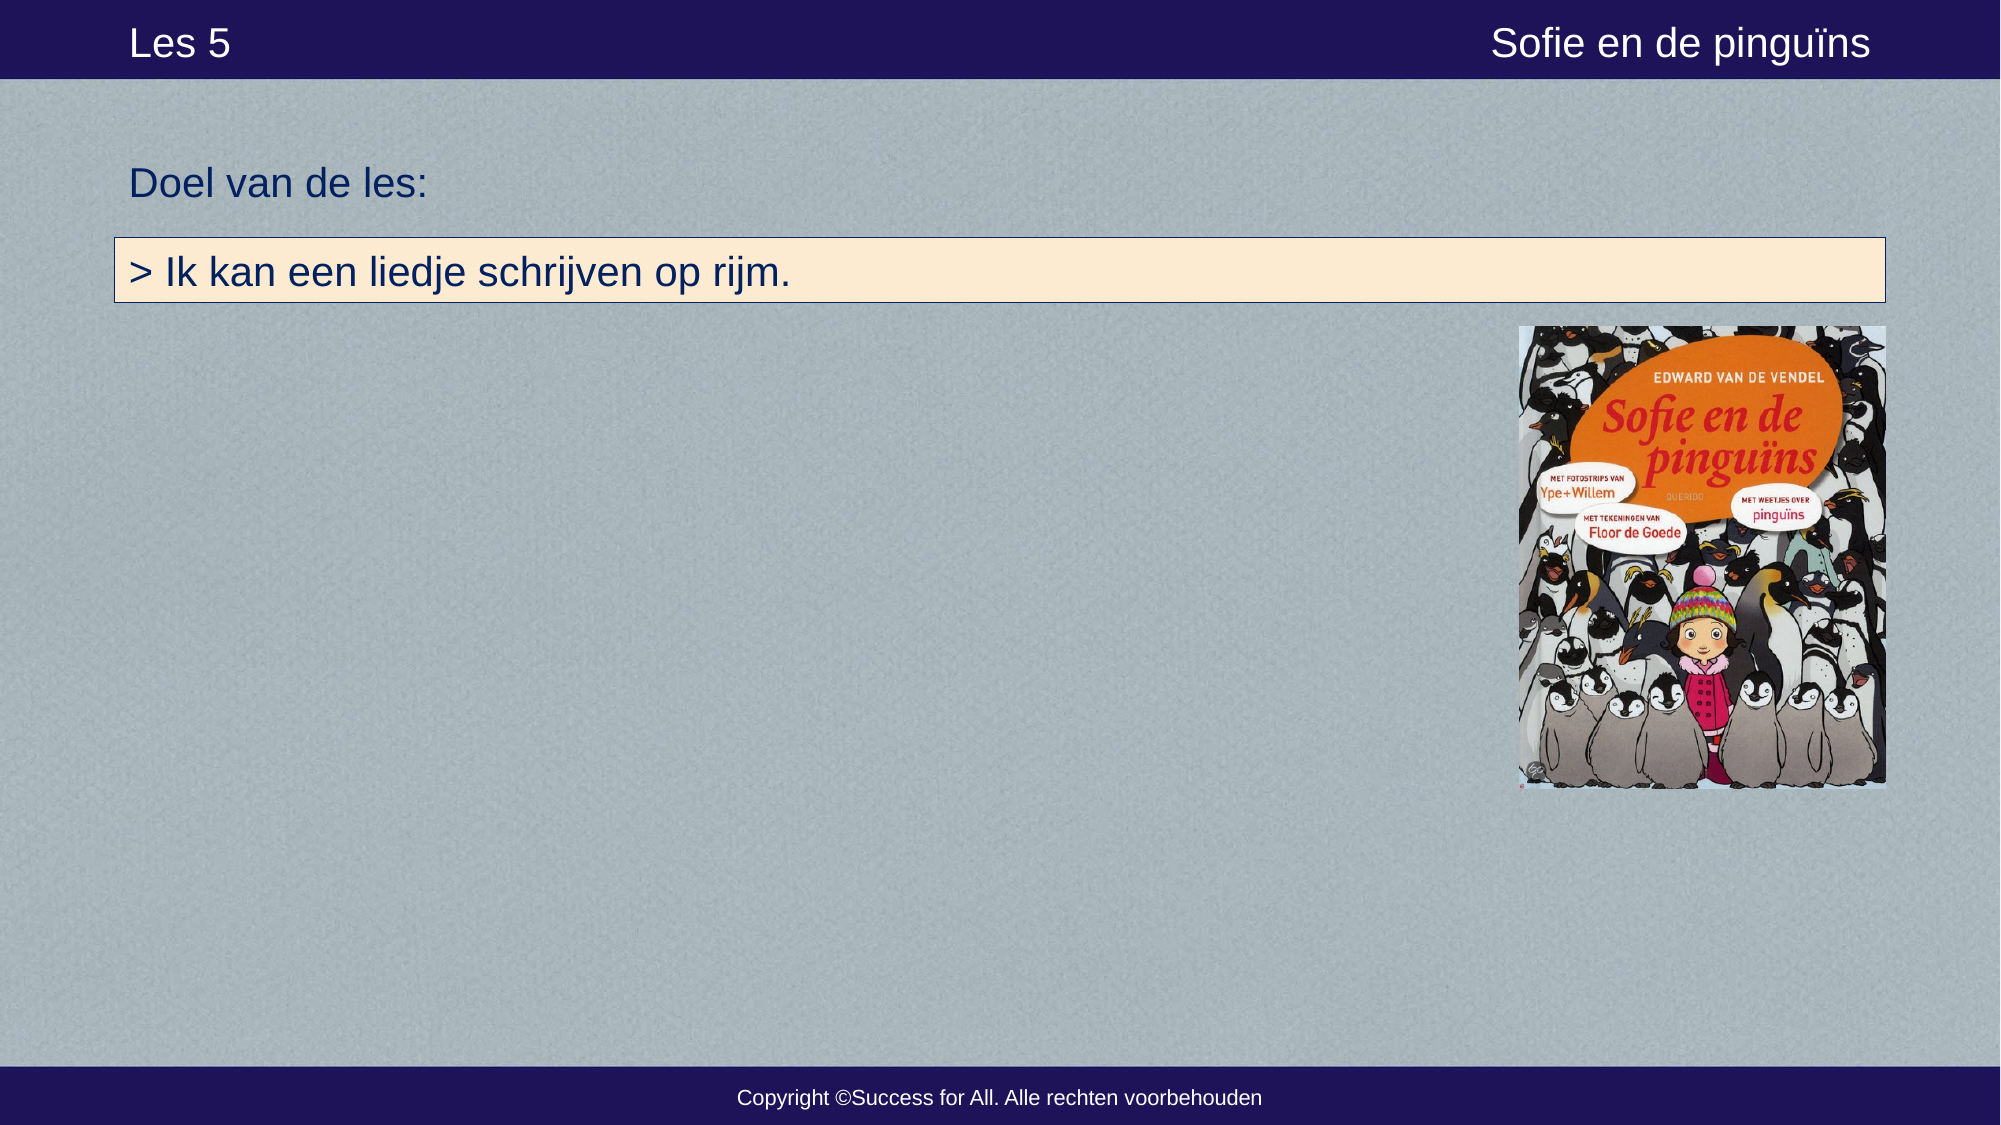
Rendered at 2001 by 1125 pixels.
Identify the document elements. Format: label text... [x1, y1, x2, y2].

text_box Doel van de les: [113, 148, 1635, 214]
text_box > Ik kan een liedje schrijven op rijm. [114, 237, 1886, 303]
text_box Copyright ©Success for All. Alle rechten voorbehouden [0, 1076, 2000, 1125]
text_box Les 5 [114, 8, 354, 73]
text_box Sofie en de pinguïns [999, 8, 1886, 73]
picture [0, 0, 2001, 1125]
